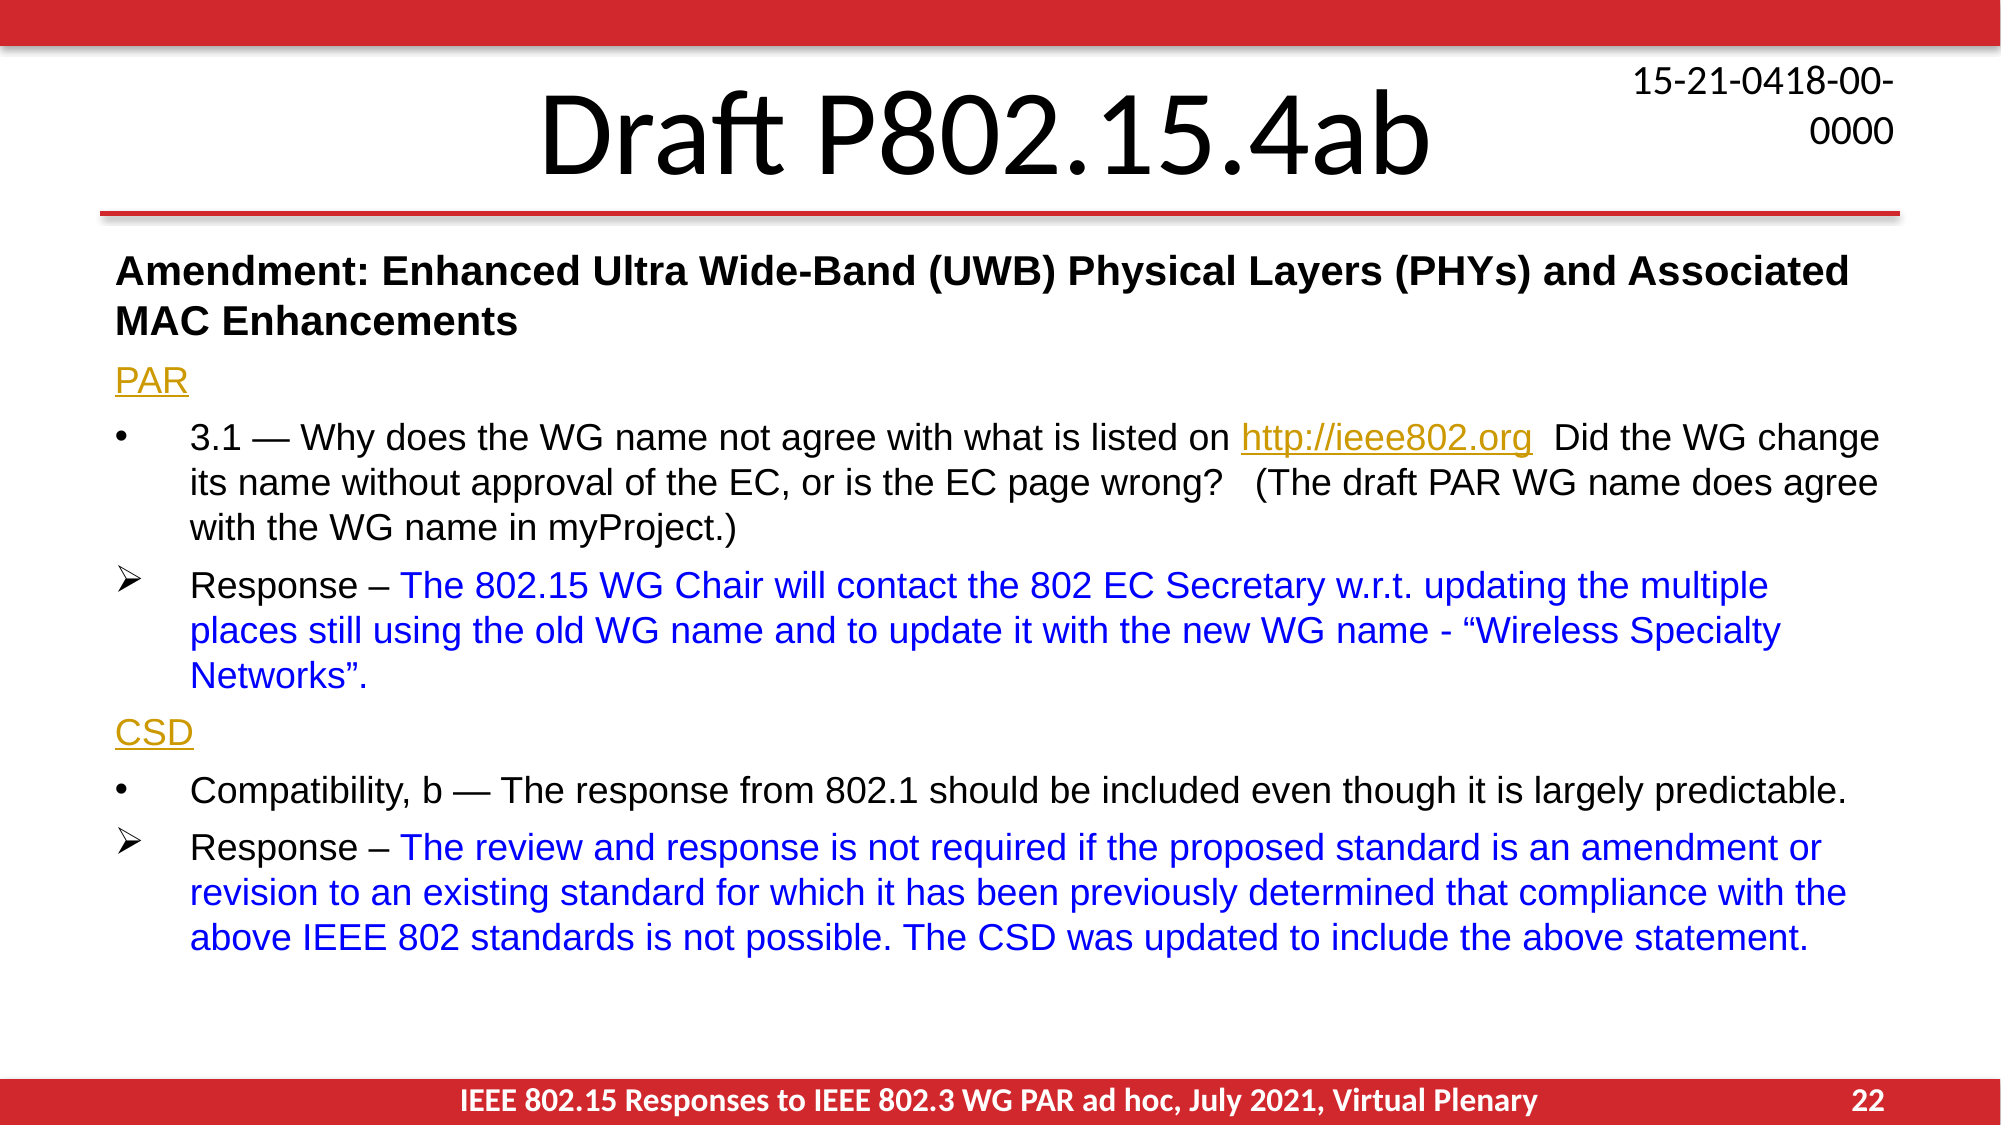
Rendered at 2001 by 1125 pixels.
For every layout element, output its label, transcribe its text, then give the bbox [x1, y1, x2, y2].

title Draft P802.15.4ab [99, 32, 1900, 220]
footer IEEE 802.15 Responses to IEEE 802.3 WG PAR ad hoc, July 2021, Virtual Plenary [373, 1068, 1626, 1125]
list Amendment: Enhanced Ultra Wide-Band (UWB) Physical Layers (PHYs) and Associated MAC Enhancements PAR 3.1 — Why does the WG name not agree with what is listed on http://ieee802.org Did the WG change its name without approval of the EC, or is the EC page wrong? (The draft PAR WG name does agree with the WG name in myProject.) Response – The 802.15 WG Chair will contact the 802 EC Secretary w.r.t. updating the multiple places still using the old WG name and to update it with the new WG name - “Wireless Specialty Networks”. CSD Compatibility, b — The response from 802.1 should be included even though it is largely predictable. Response – The review and response is not required if the proposed standard is an amendment or revision to an existing standard for which it has been previously determined that compliance with the above IEEE 802 standards is not possible. The CSD was updated to include the above statement. [99, 235, 1900, 979]
slide_number 22 [1626, 1068, 1900, 1125]
